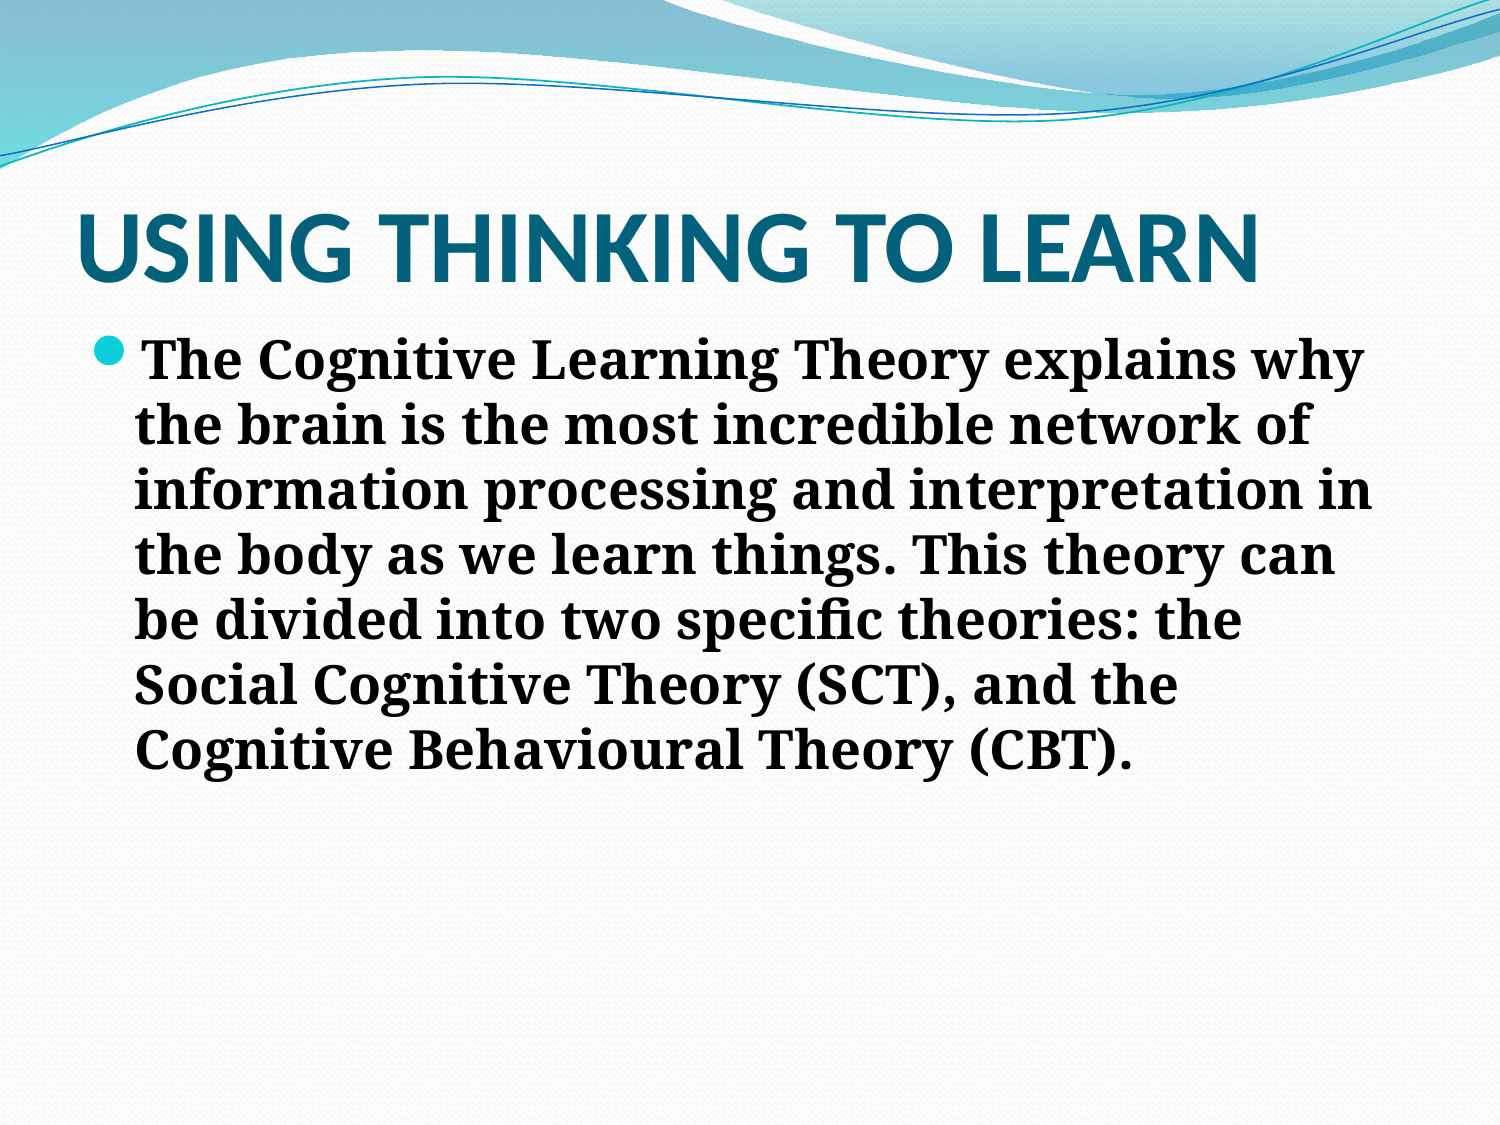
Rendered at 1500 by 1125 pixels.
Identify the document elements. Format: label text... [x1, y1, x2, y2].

list The Cognitive Learning Theory explains why the brain is the most incredible network of information processing and interpretation in the body as we learn things. This theory can be divided into two specific theories: the Social Cognitive Theory (SCT), and the Cognitive Behavioural Theory (CBT). [75, 317, 1425, 1038]
title USING THINKING TO LEARN [75, 115, 1425, 303]
